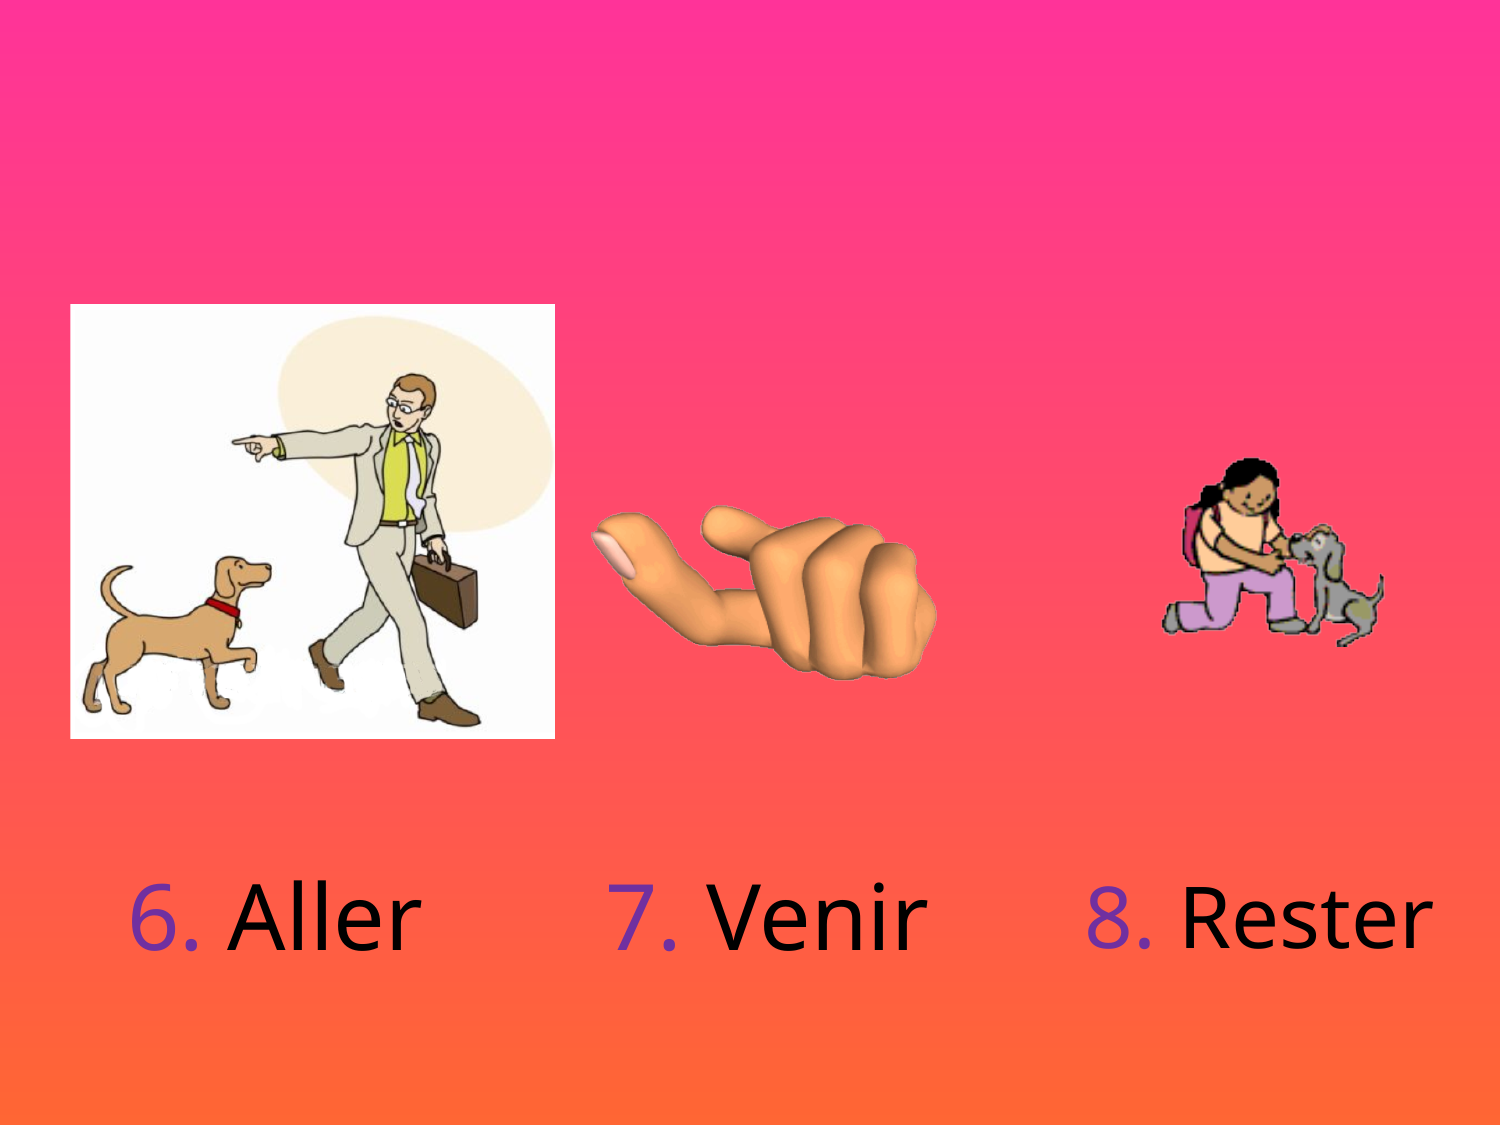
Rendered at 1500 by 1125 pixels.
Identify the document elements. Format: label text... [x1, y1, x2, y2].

text_box 8. Rester [1007, 831, 1500, 996]
title 6. Aller [70, 832, 481, 997]
picture [1159, 456, 1387, 648]
text_box 7. Venir [562, 831, 973, 996]
picture [70, 304, 946, 739]
